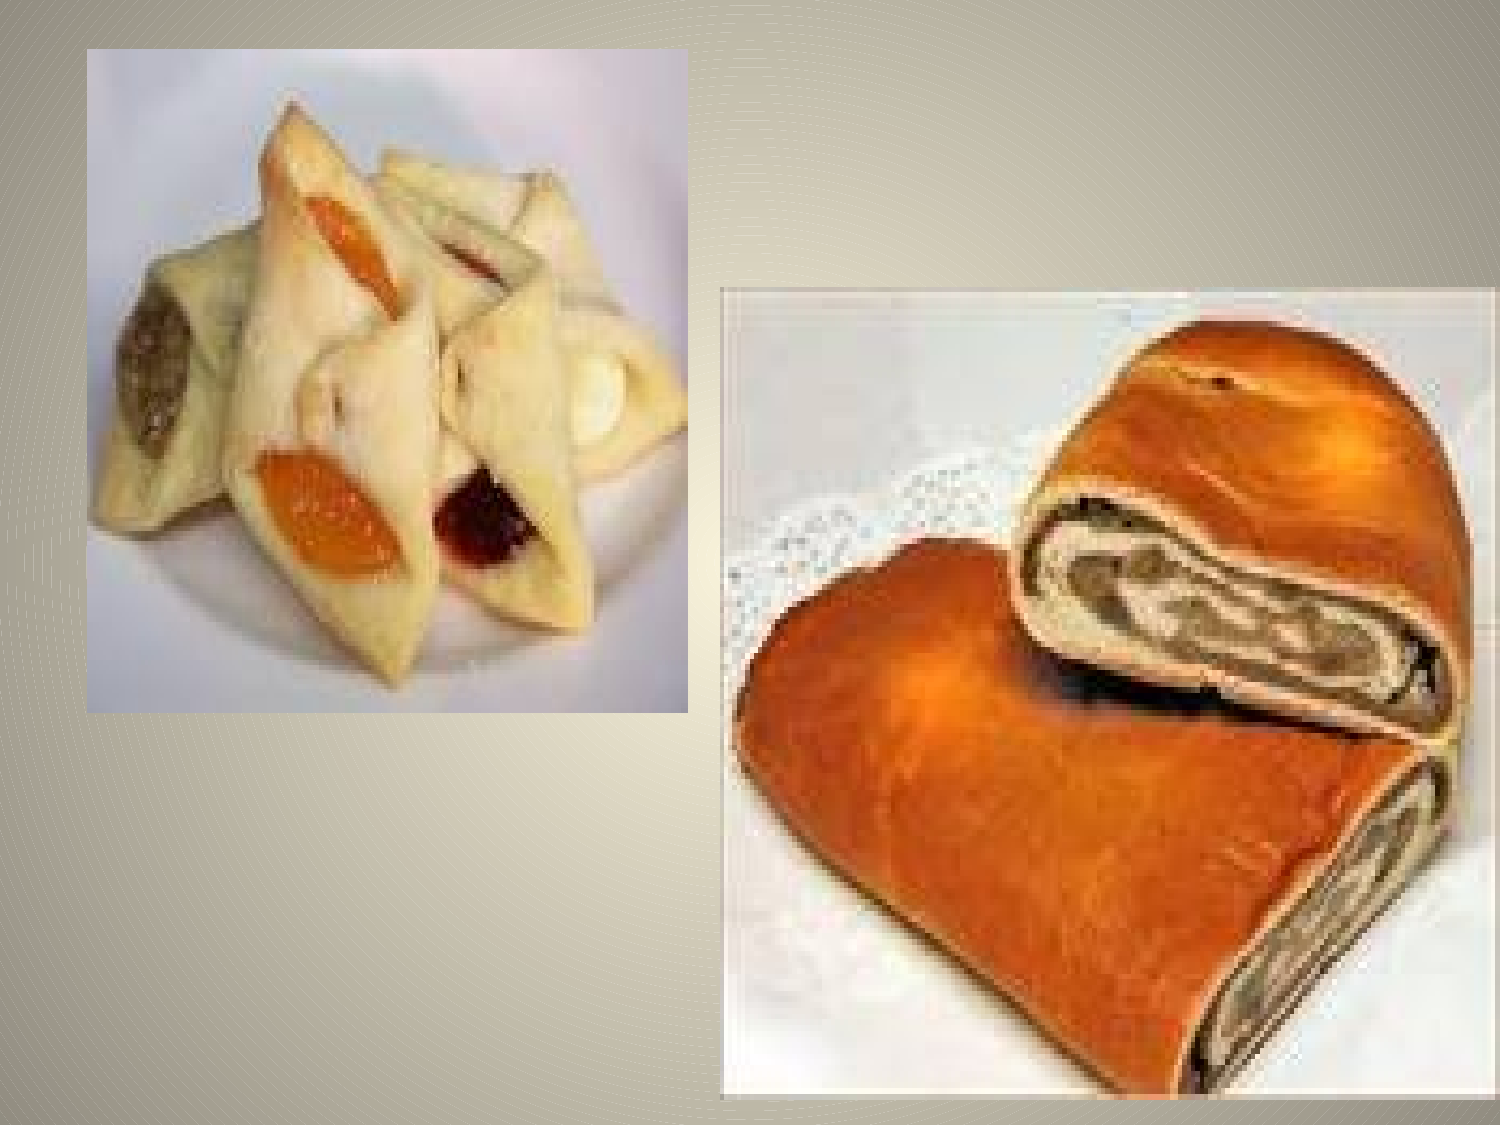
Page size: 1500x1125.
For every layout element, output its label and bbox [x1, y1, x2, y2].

picture [720, 287, 1500, 1101]
picture [87, 49, 688, 713]
